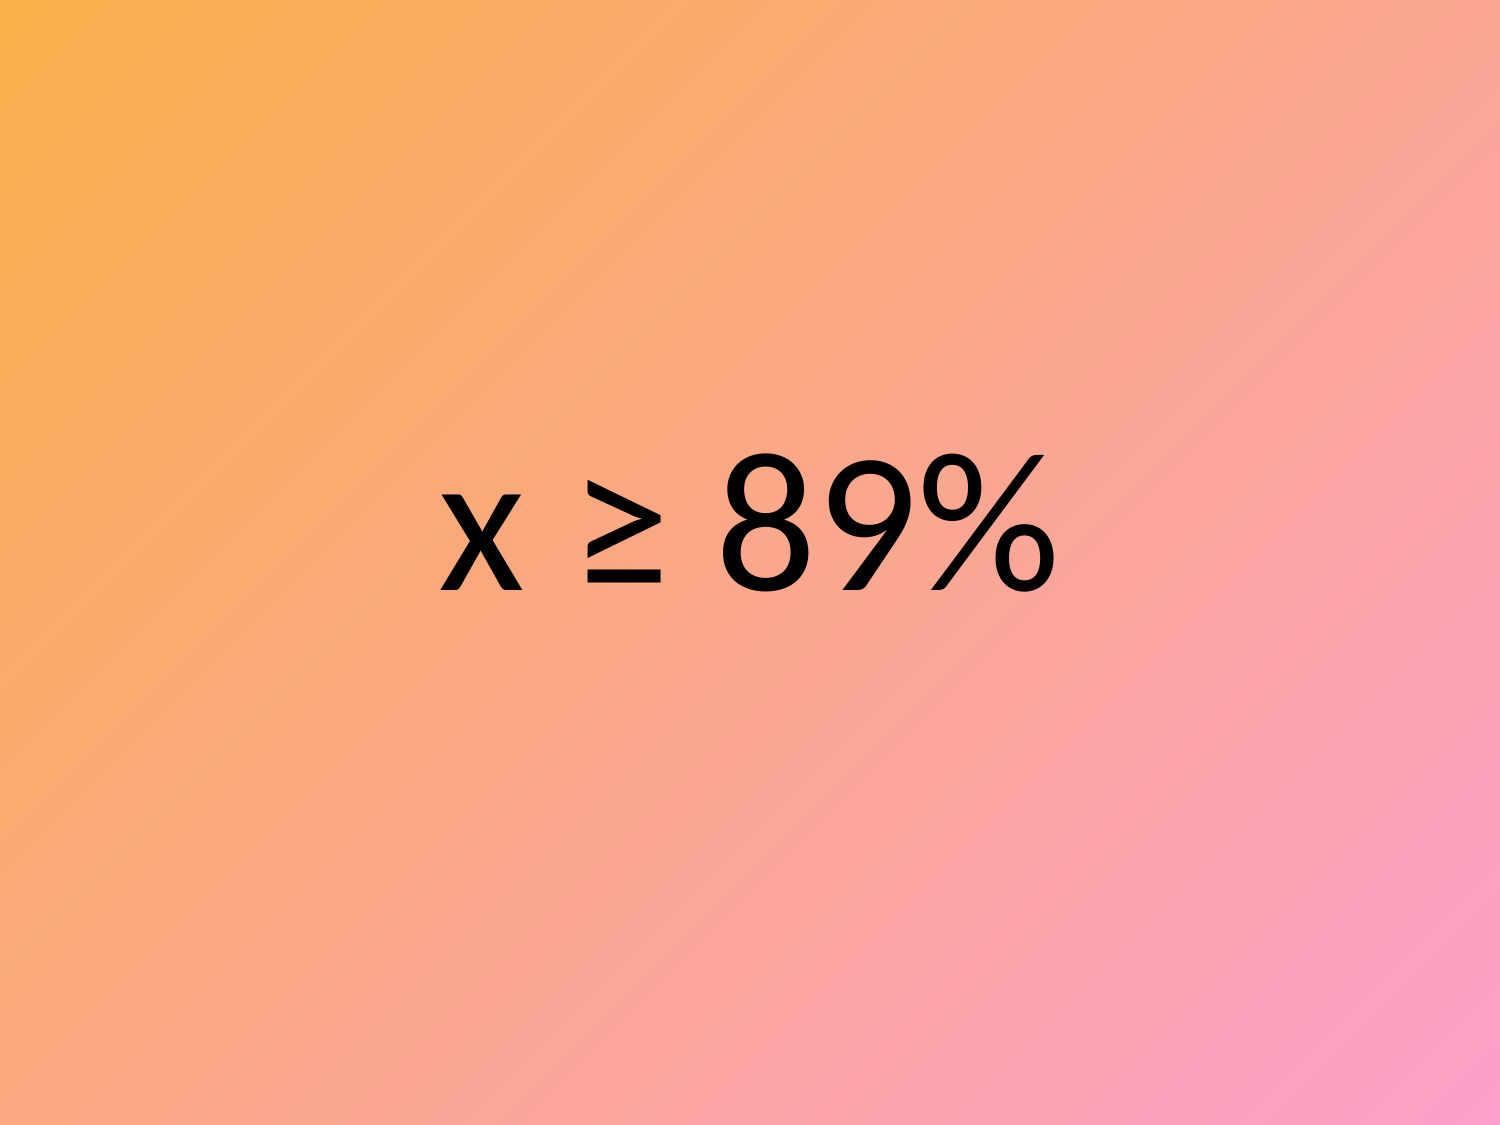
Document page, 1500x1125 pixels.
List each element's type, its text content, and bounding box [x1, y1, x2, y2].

list x ≥ 89% [74, 382, 1426, 1125]
